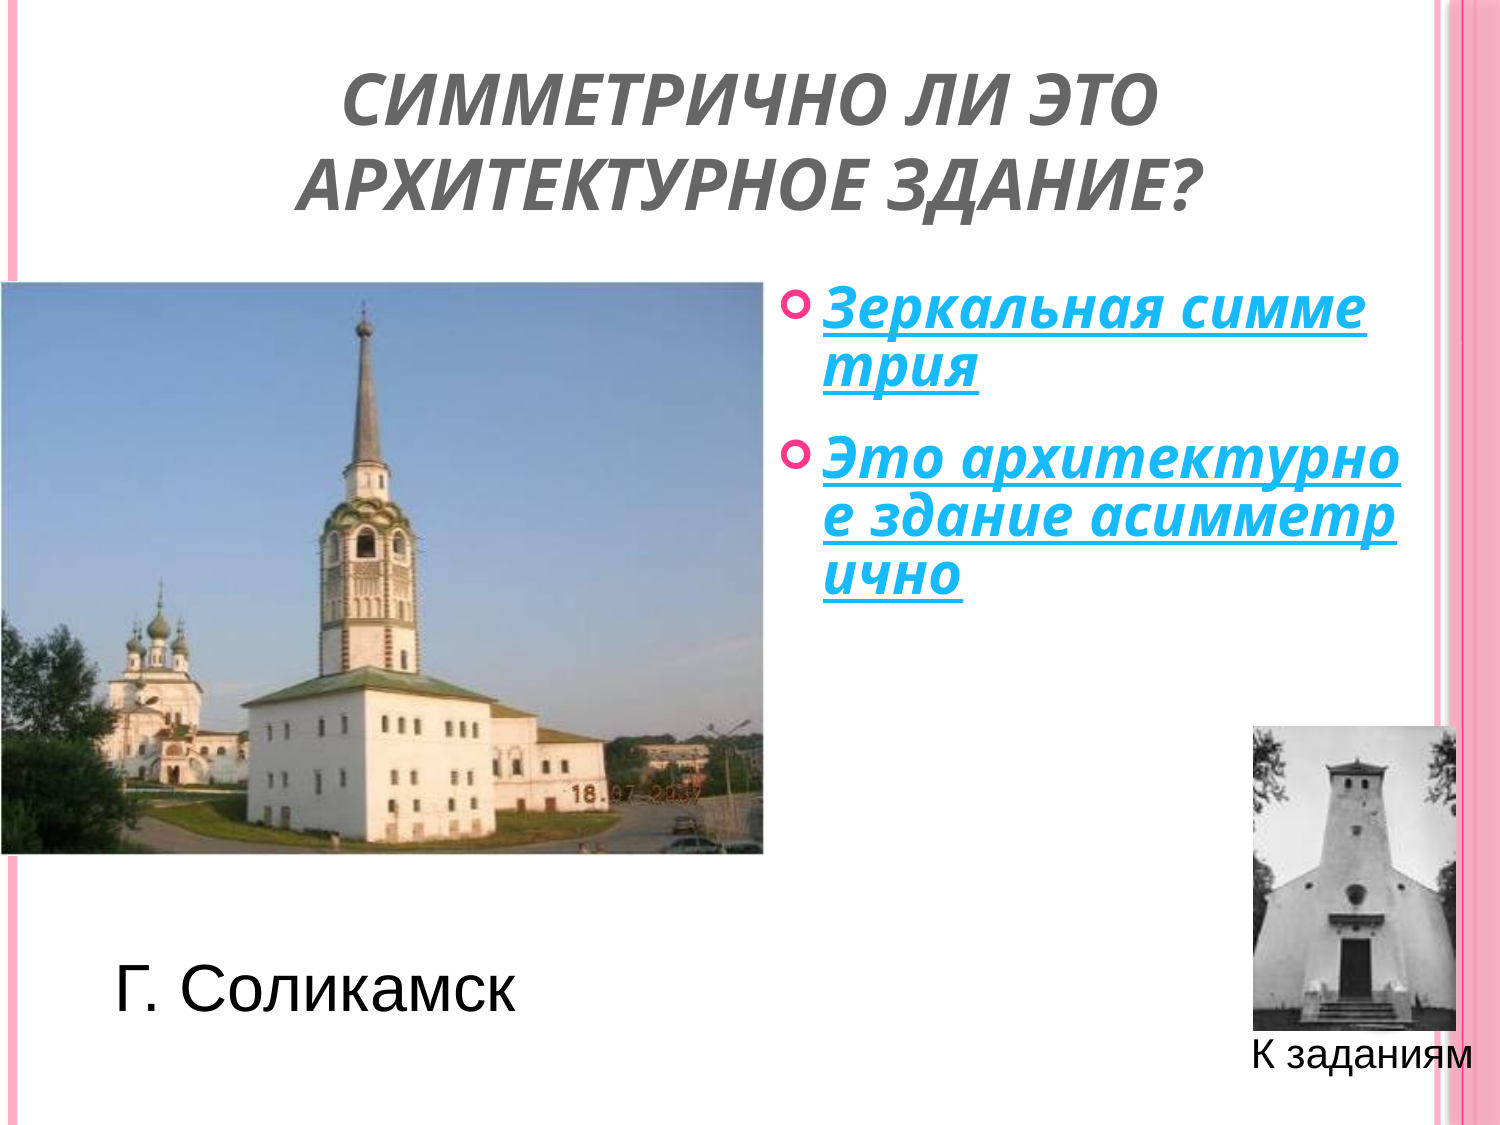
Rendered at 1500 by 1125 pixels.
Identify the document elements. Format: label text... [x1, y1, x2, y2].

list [0, 280, 766, 856]
text_box К заданиям [1224, 1019, 1500, 1085]
list Зеркальная симметрия Это архитектурное здание асимметрично [762, 262, 1426, 1125]
text_box Г. Соликамск [99, 937, 563, 1033]
picture [1253, 726, 1457, 1032]
title Симметрично ли это архитектурное здание? [75, 45, 1425, 233]
